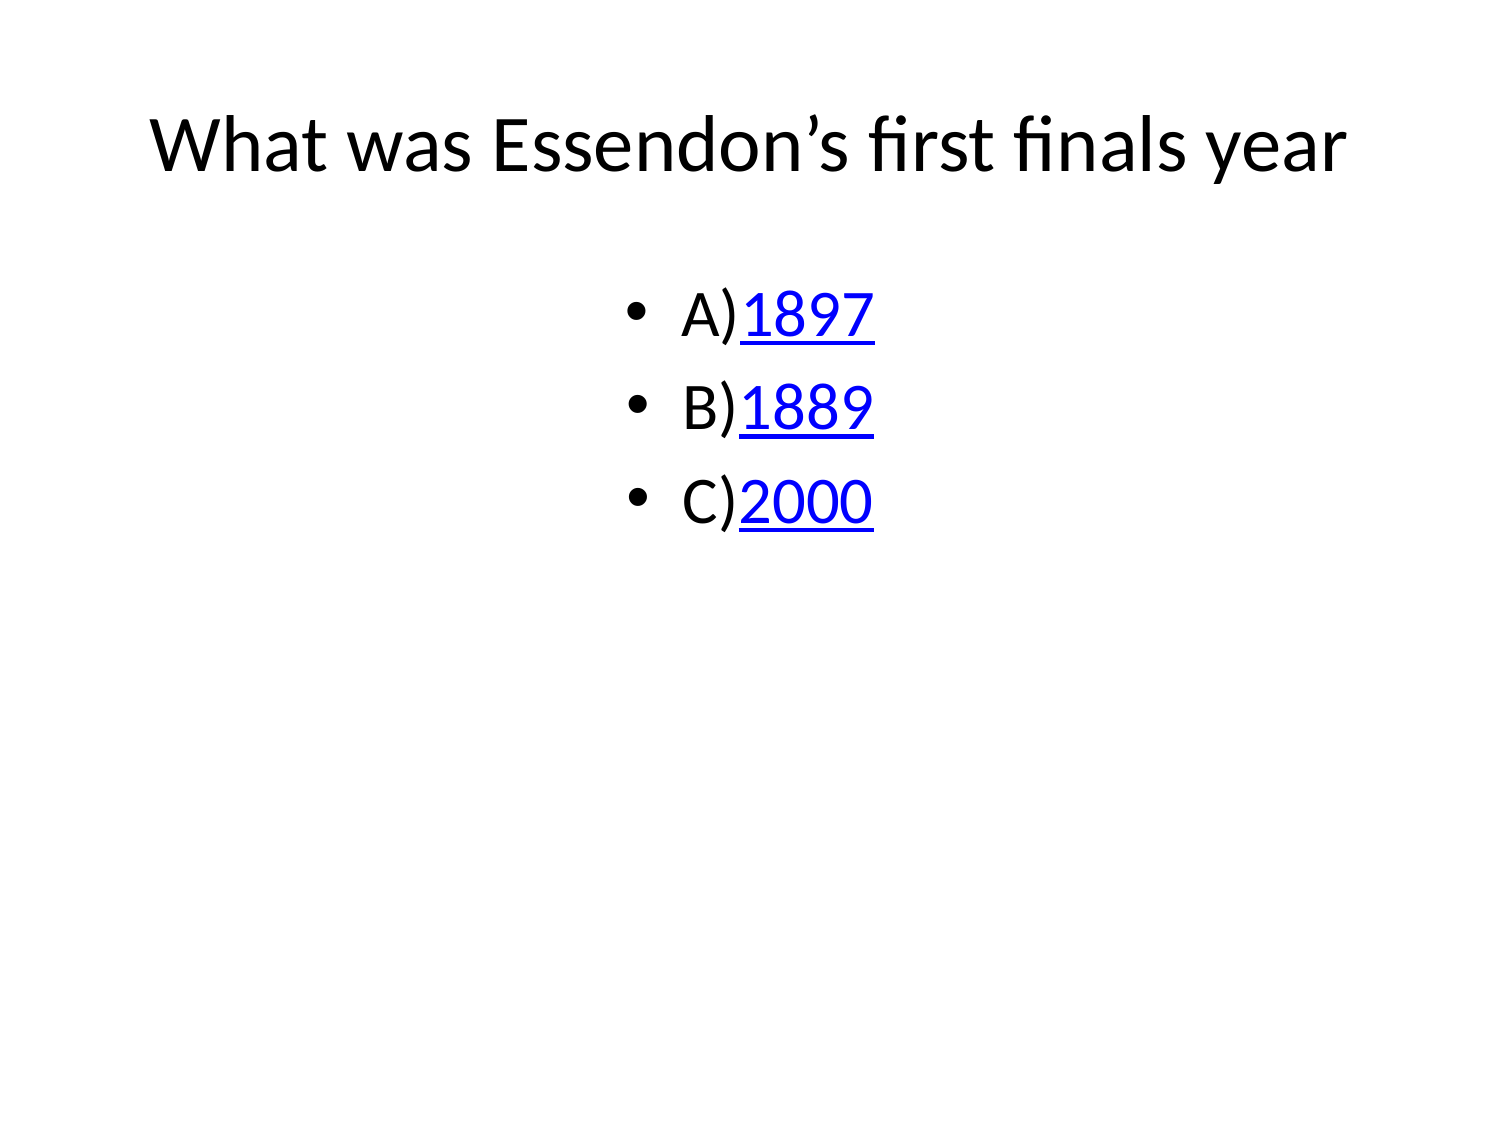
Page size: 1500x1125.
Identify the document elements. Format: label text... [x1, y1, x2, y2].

list A)1897 B)1889 C)2000 [75, 262, 1425, 1005]
title What was Essendon’s first finals year [75, 45, 1425, 233]
